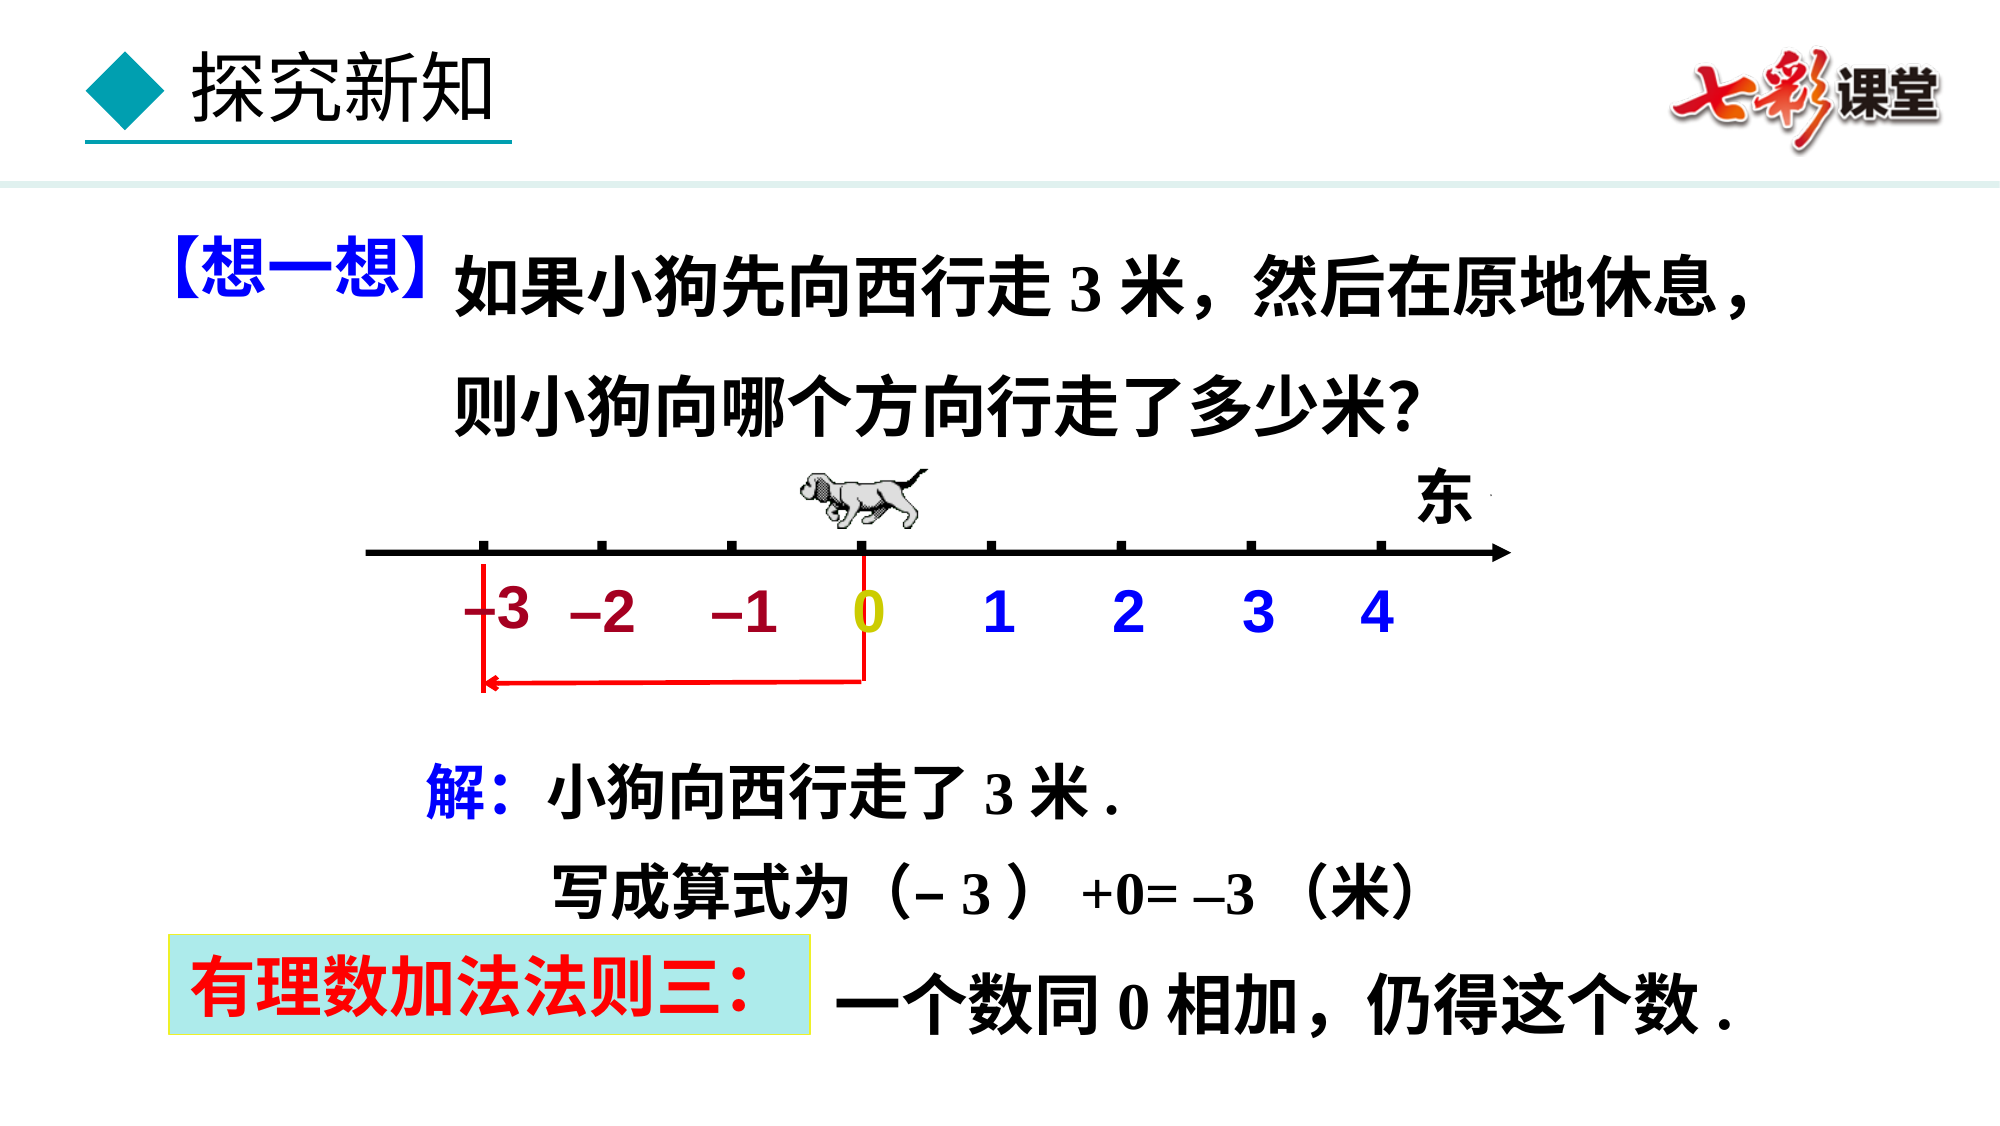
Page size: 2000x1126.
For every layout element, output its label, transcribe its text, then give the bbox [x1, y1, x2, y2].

text_box 一个数同0相加，仍得这个数. [814, 913, 1840, 1054]
text_box 如果小狗先向西行走3米，然后在原地休息，则小狗向哪个方向行走了多少米？ [433, 194, 1819, 455]
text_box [365, 451, 1512, 653]
text_box 解：小狗向西行走了3米. [405, 707, 1704, 837]
text_box 【想一想】 [114, 215, 489, 316]
text_box 写成算式为（–3）+0= –3（米） [530, 807, 1564, 937]
text_box 有理数加法法则三： [169, 934, 811, 1035]
picture [1666, 42, 1948, 157]
